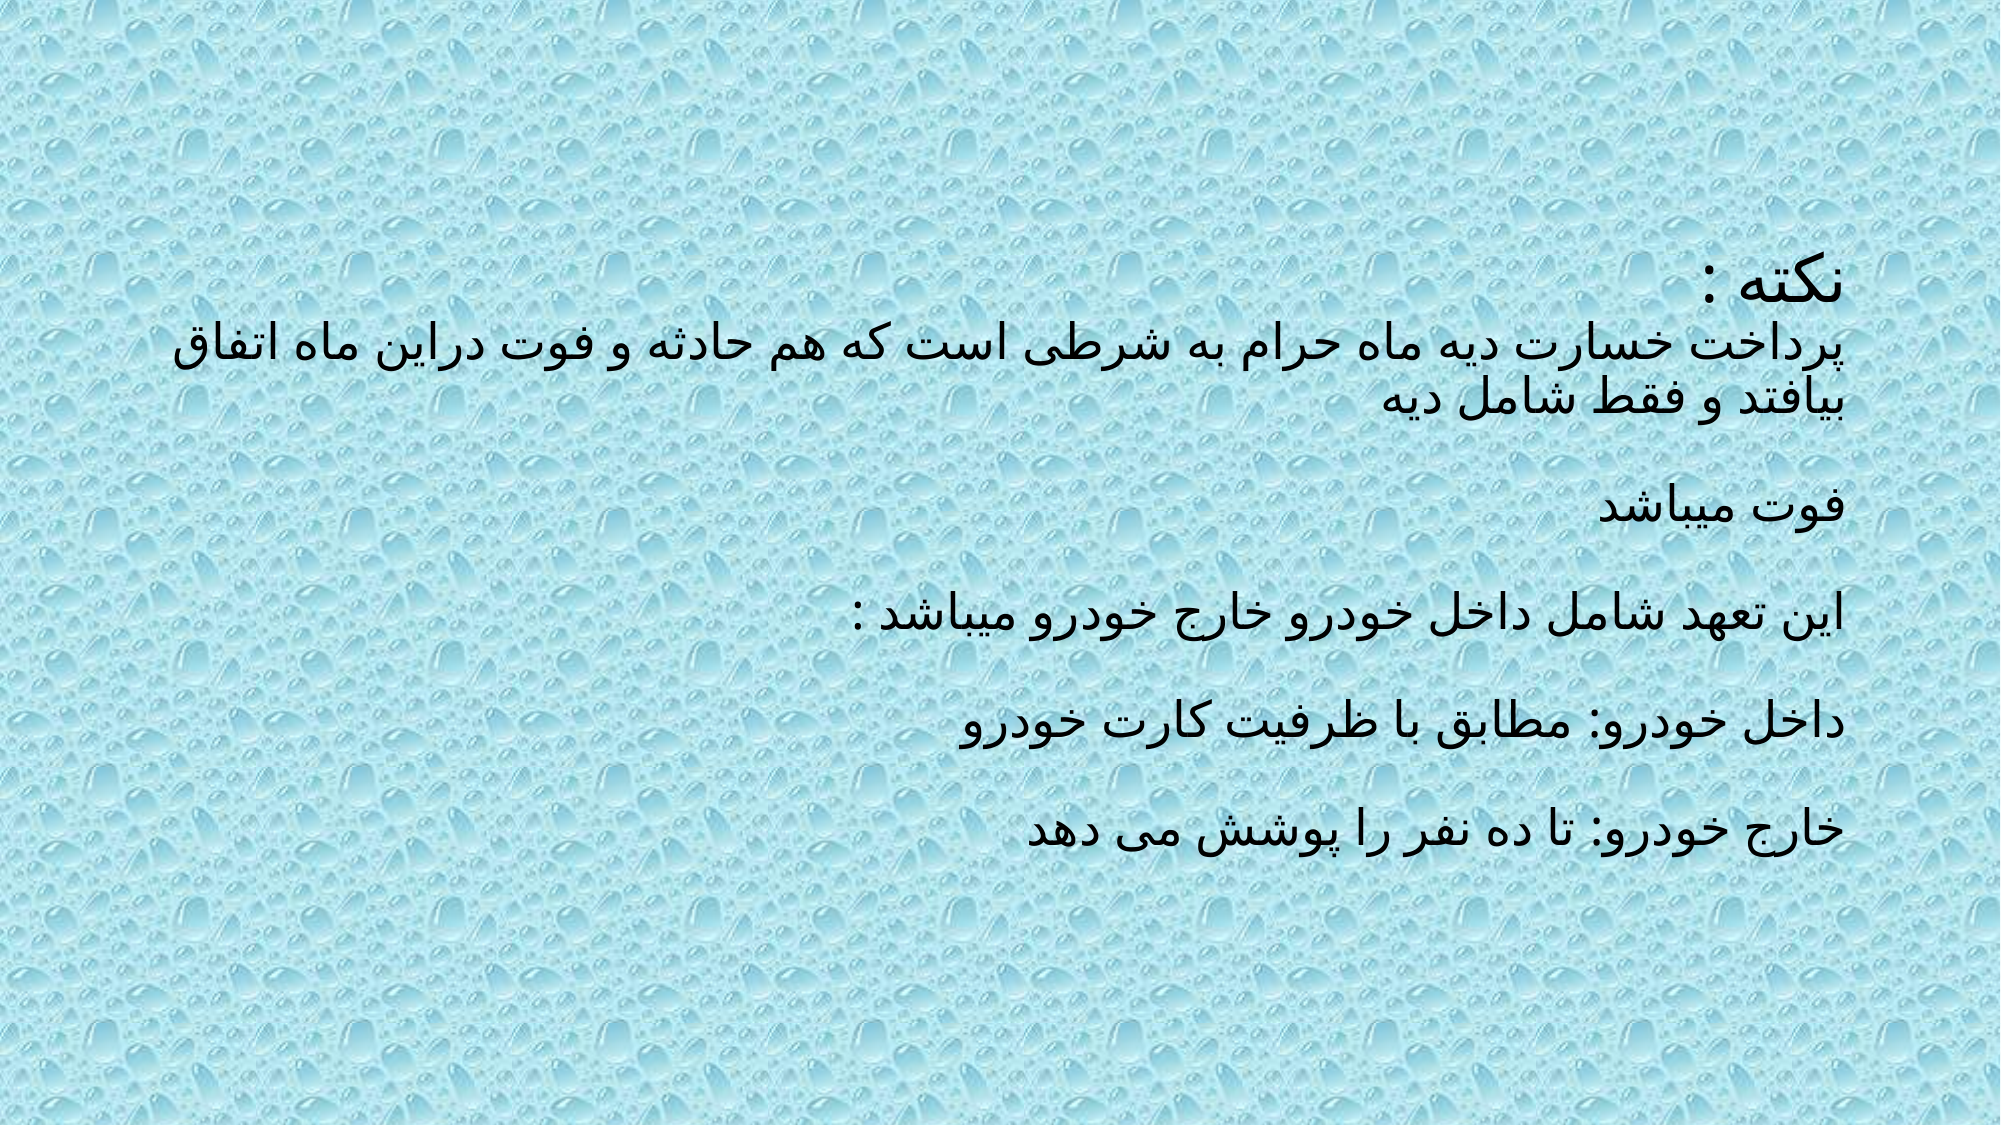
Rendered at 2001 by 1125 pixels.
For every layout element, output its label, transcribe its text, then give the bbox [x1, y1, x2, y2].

title نکته : پرداخت خسارت دیه ماه حرام به شرطی است که هم حادثه و فوت دراین ماه اتفاق بیافتد و فقط شامل دیه فوت میباشد این تعهد شامل داخل خودرو خارج خودرو میباشد : داخل خودرو: مطابق با ظرفیت کارت خودرو خارج خودرو: تا ده نفر را پوشش می دهد [137, 59, 1863, 1041]
picture [0, 0, 2001, 1125]
